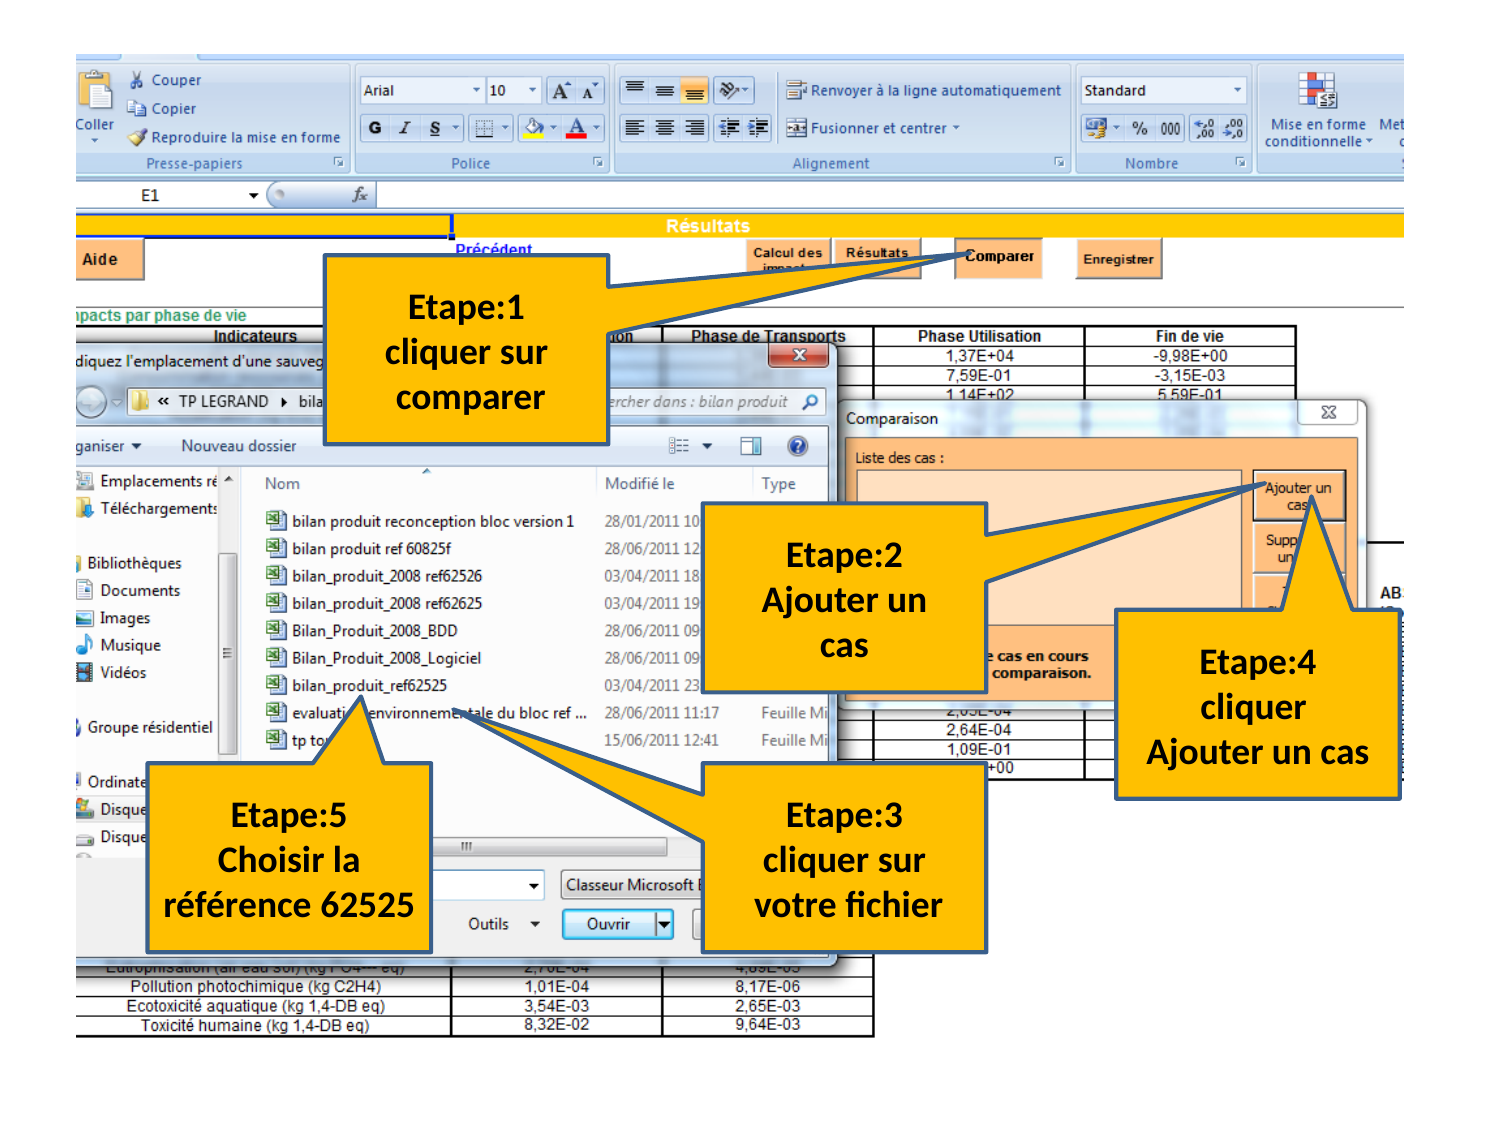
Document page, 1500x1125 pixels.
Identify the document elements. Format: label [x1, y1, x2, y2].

picture [76, 54, 1404, 1056]
